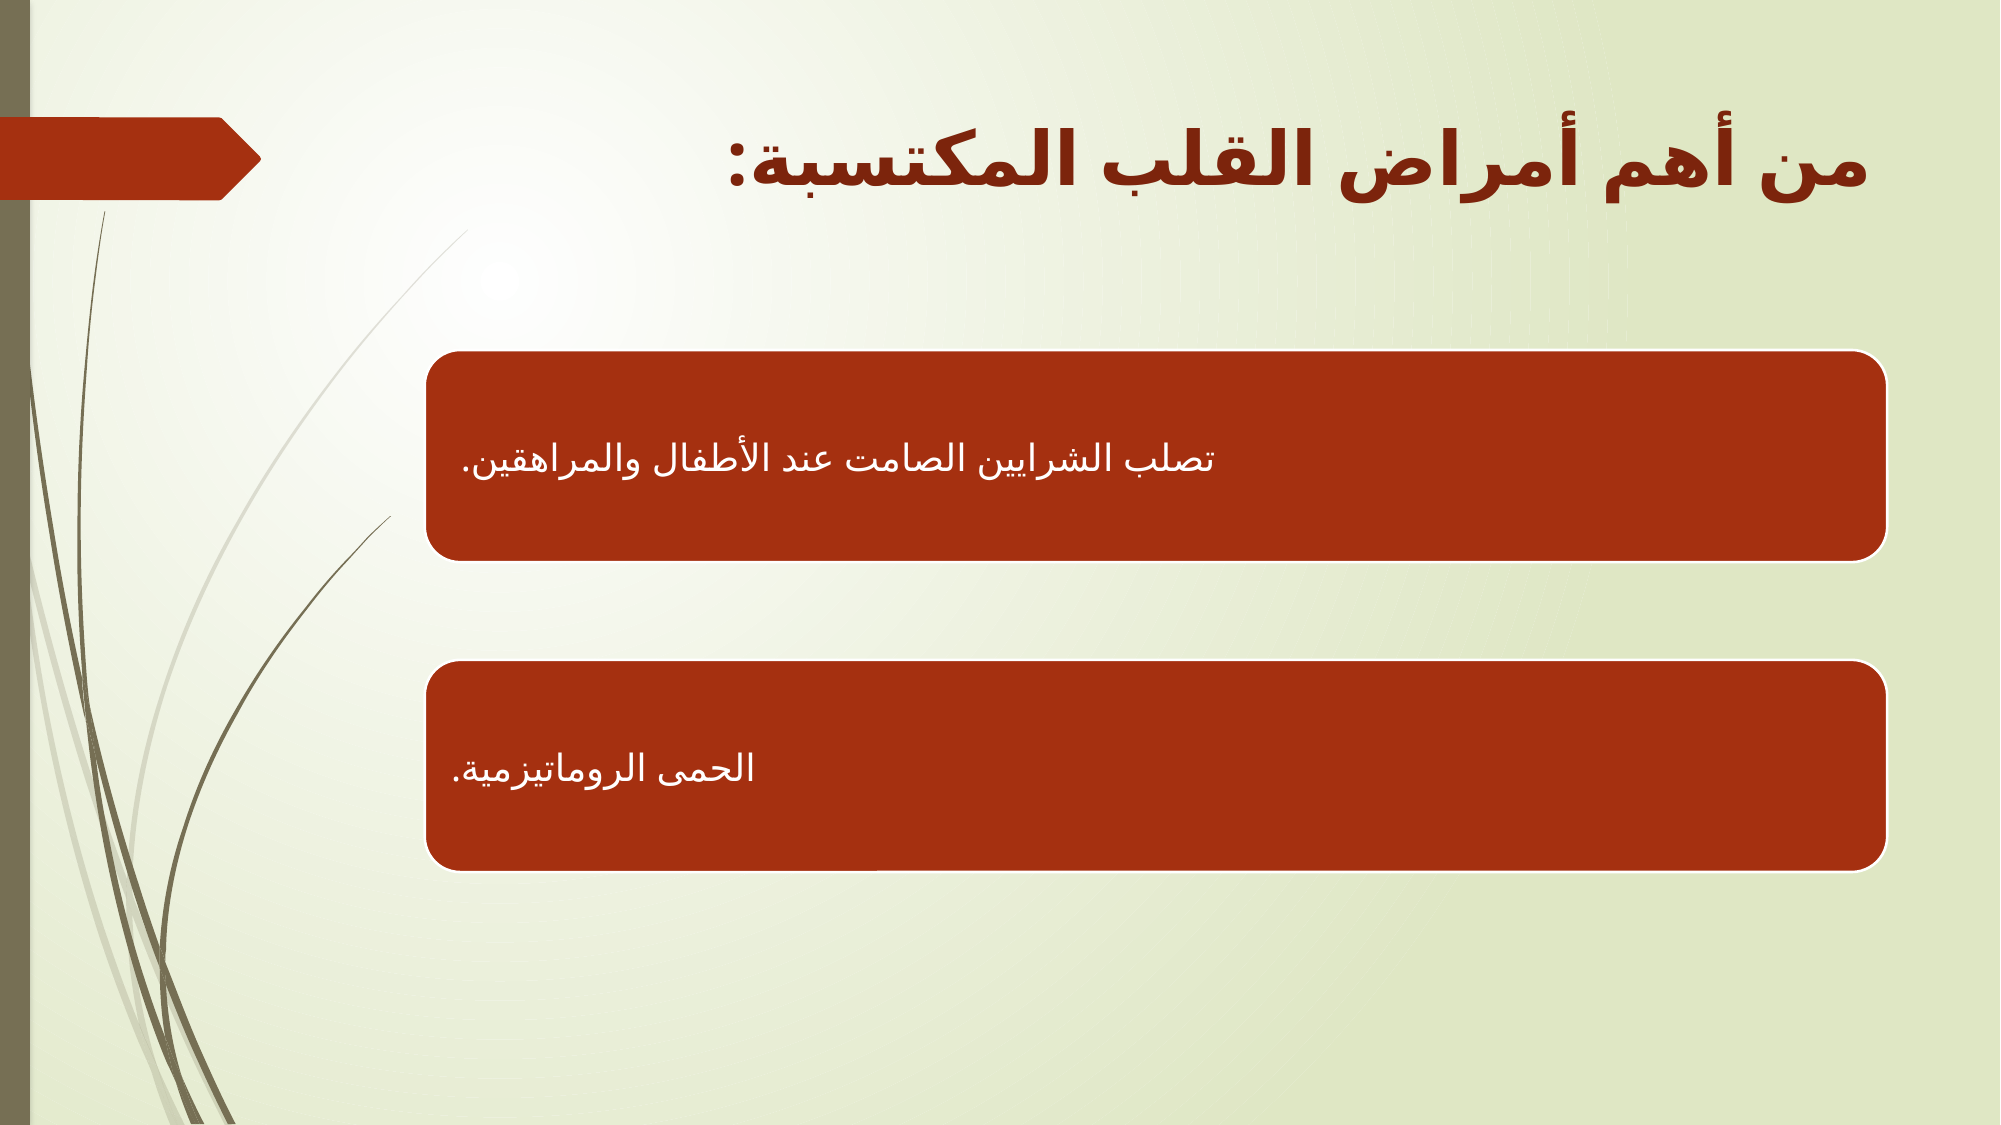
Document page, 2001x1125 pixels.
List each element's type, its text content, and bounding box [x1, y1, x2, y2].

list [424, 349, 1888, 971]
title من أهم أمراض القلب المكتسبة: [425, 102, 1888, 313]
